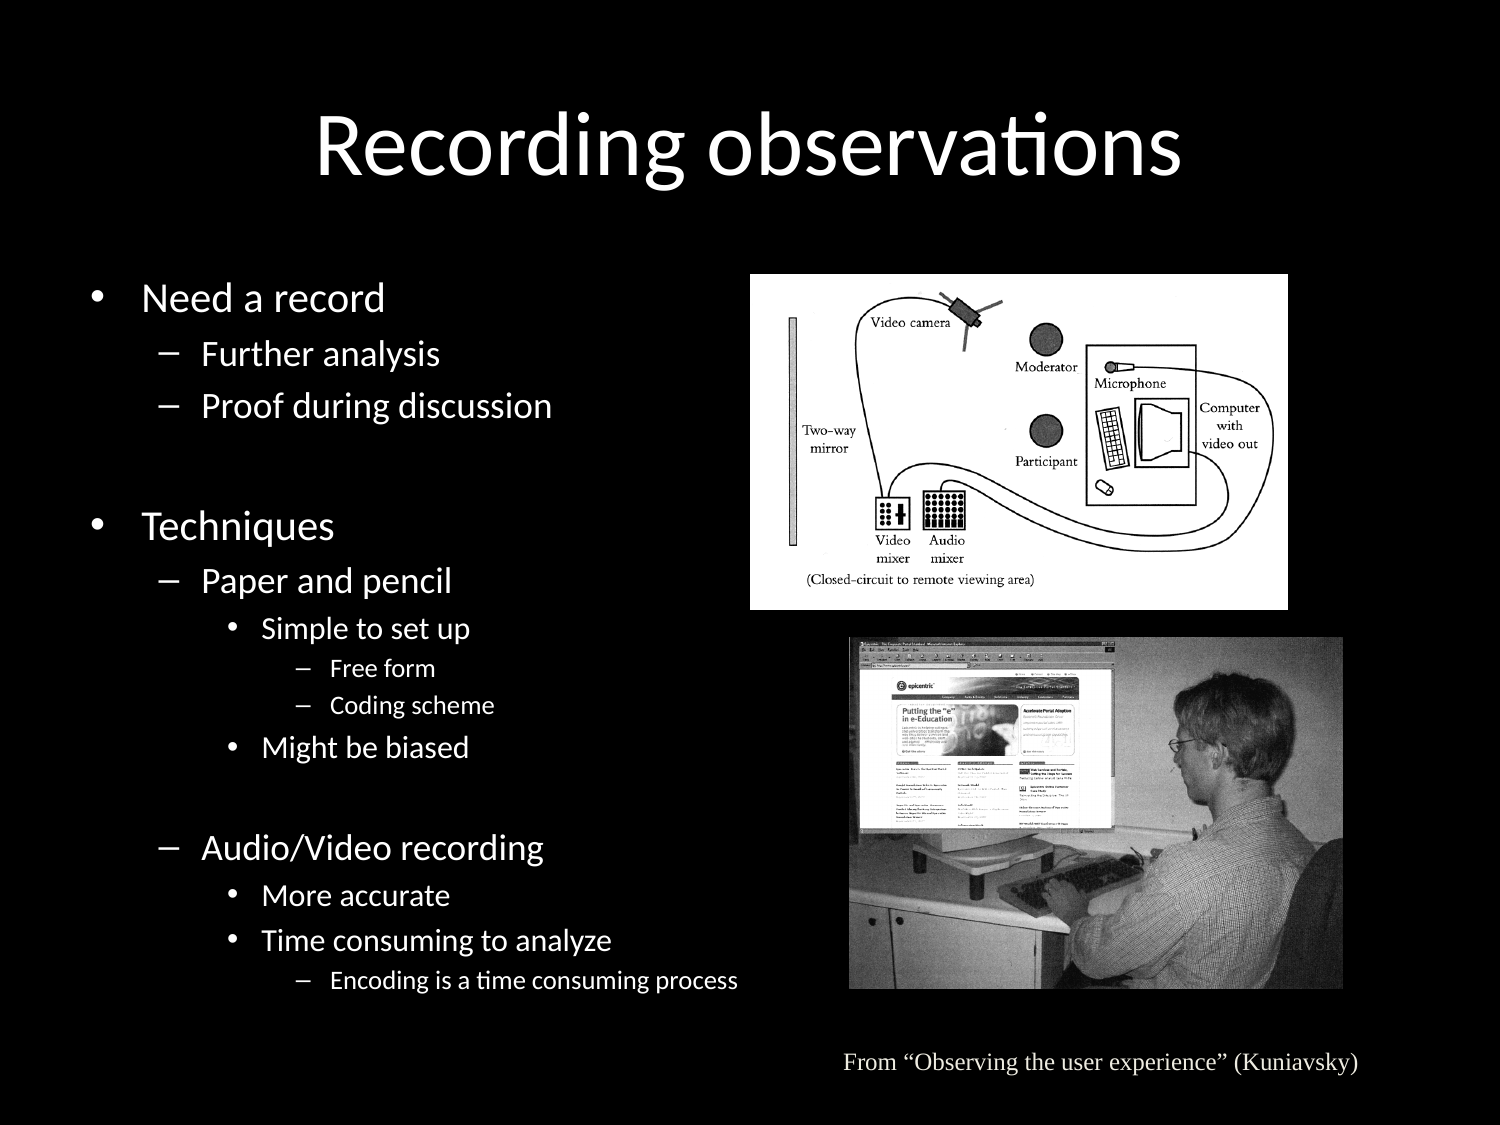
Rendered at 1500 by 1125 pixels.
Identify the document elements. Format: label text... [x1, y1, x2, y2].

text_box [749, 274, 1288, 610]
title Recording observations [75, 45, 1425, 233]
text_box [849, 637, 1343, 989]
list Need a record Further analysis Proof during discussion Techniques Paper and pencil Simple to set up Free form Coding scheme Might be biased Audio/Video recording More accurate Time consuming to analyze Encoding is a time consuming process [75, 262, 1425, 1005]
text_box From “Observing the user experience” (Kuniavsky) [828, 1037, 1375, 1083]
